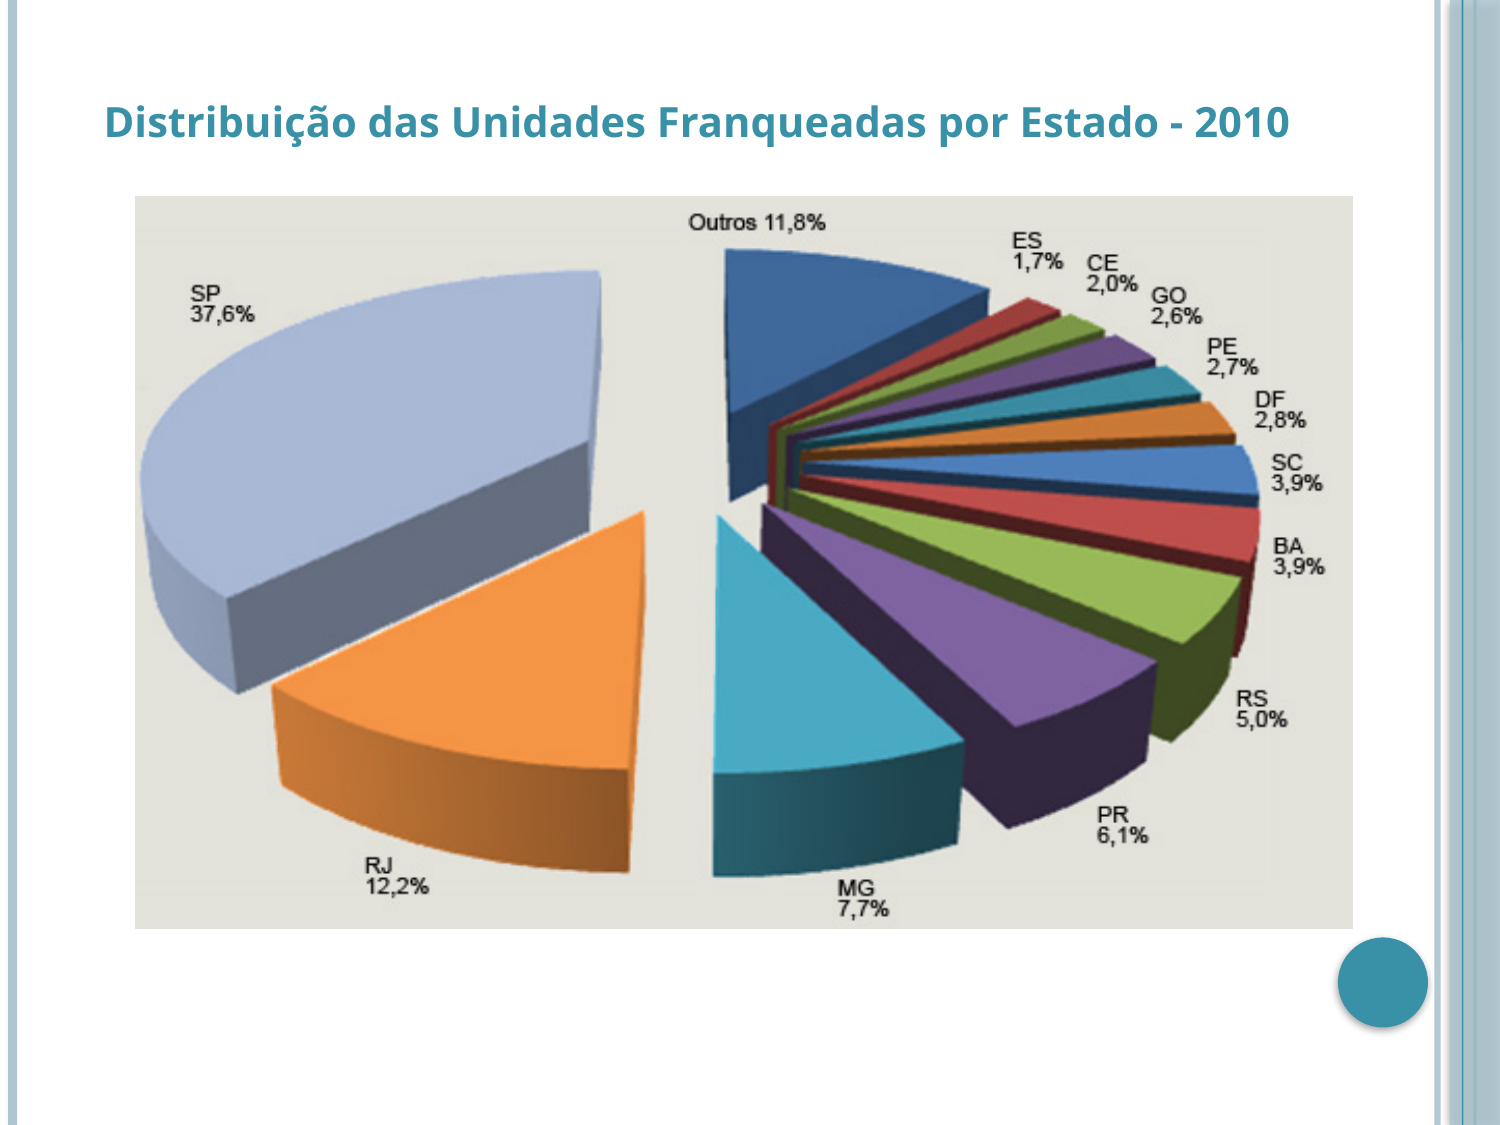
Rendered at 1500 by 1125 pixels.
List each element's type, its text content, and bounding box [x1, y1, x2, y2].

picture [135, 195, 1353, 930]
text_box Distribuição das Unidades Franqueadas por Estado - 2010 [88, 43, 1459, 199]
